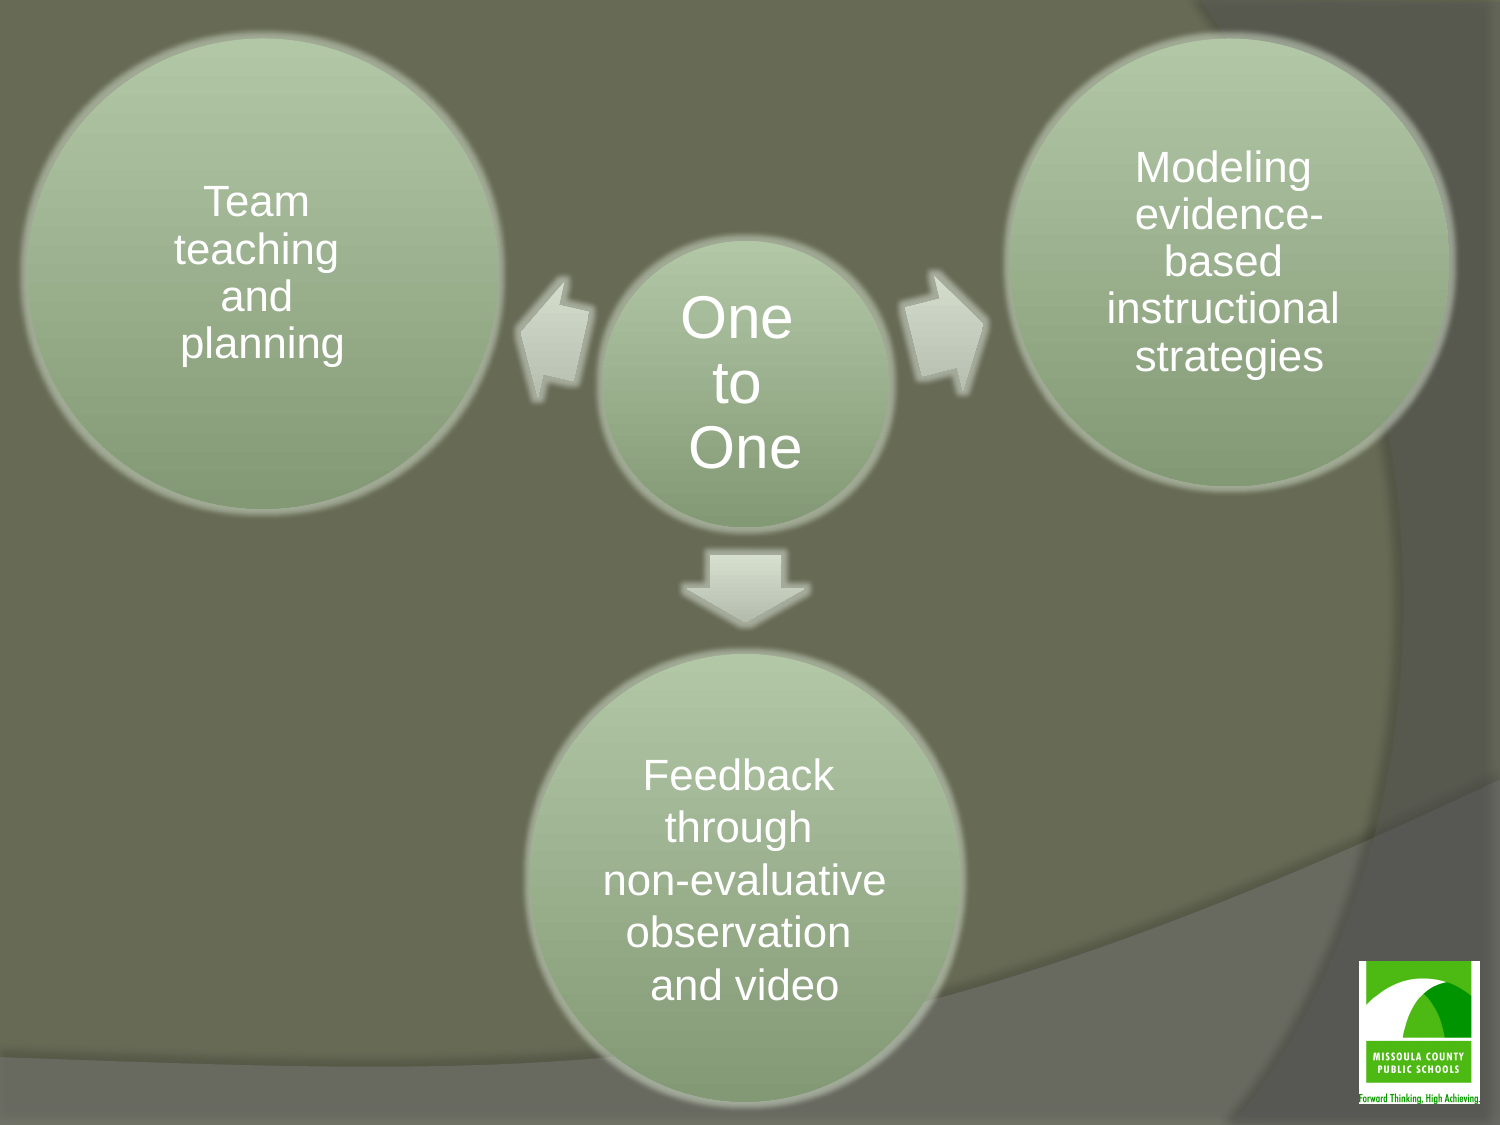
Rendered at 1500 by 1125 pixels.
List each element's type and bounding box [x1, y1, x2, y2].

list [0, 38, 1480, 1116]
picture [1359, 961, 1480, 1104]
